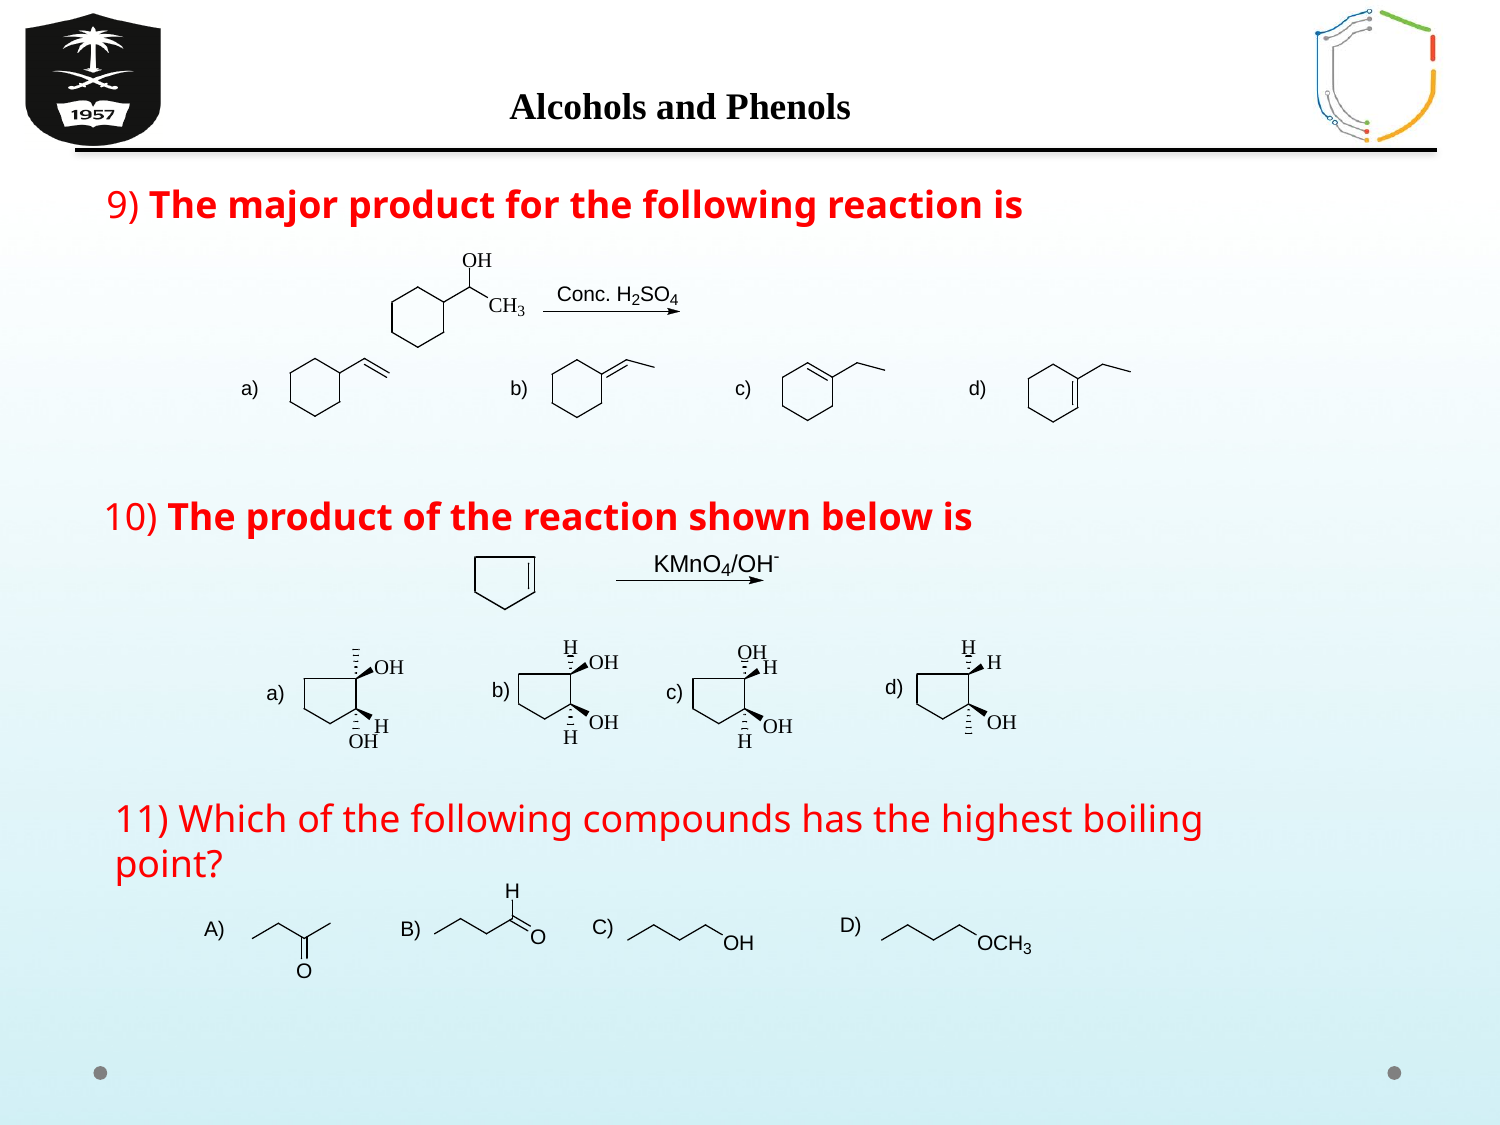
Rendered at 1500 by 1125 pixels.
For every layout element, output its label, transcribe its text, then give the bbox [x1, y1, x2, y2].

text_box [236, 354, 1138, 428]
text_box Alcohols and Phenols [494, 74, 866, 135]
text_box 11) Which of the following compounds has the highest boiling point? [99, 787, 1313, 893]
picture [0, 0, 1500, 1125]
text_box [199, 874, 1049, 980]
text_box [386, 247, 685, 353]
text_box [261, 634, 1024, 751]
text_box 10) The product of the reaction shown below is [88, 485, 989, 546]
text_box 9) The major product for the following reaction is [91, 173, 1039, 233]
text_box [469, 547, 785, 615]
